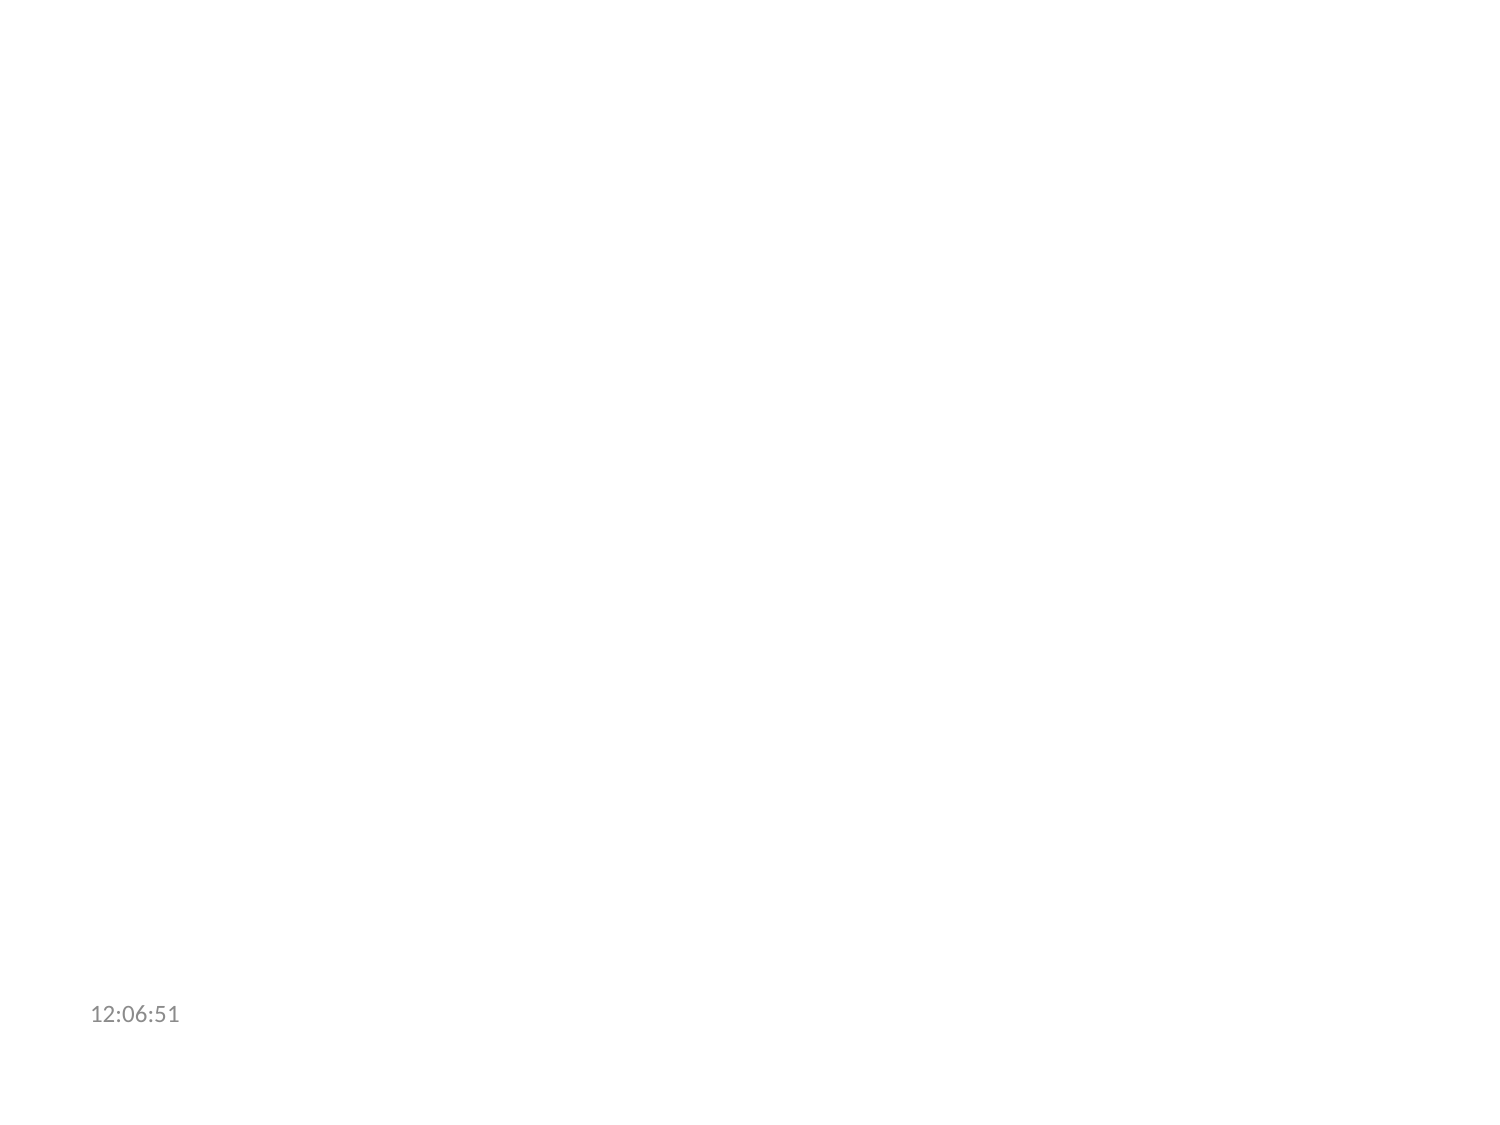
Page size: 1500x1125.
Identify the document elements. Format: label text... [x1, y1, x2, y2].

text_box 15:35:09 [75, 982, 425, 1043]
